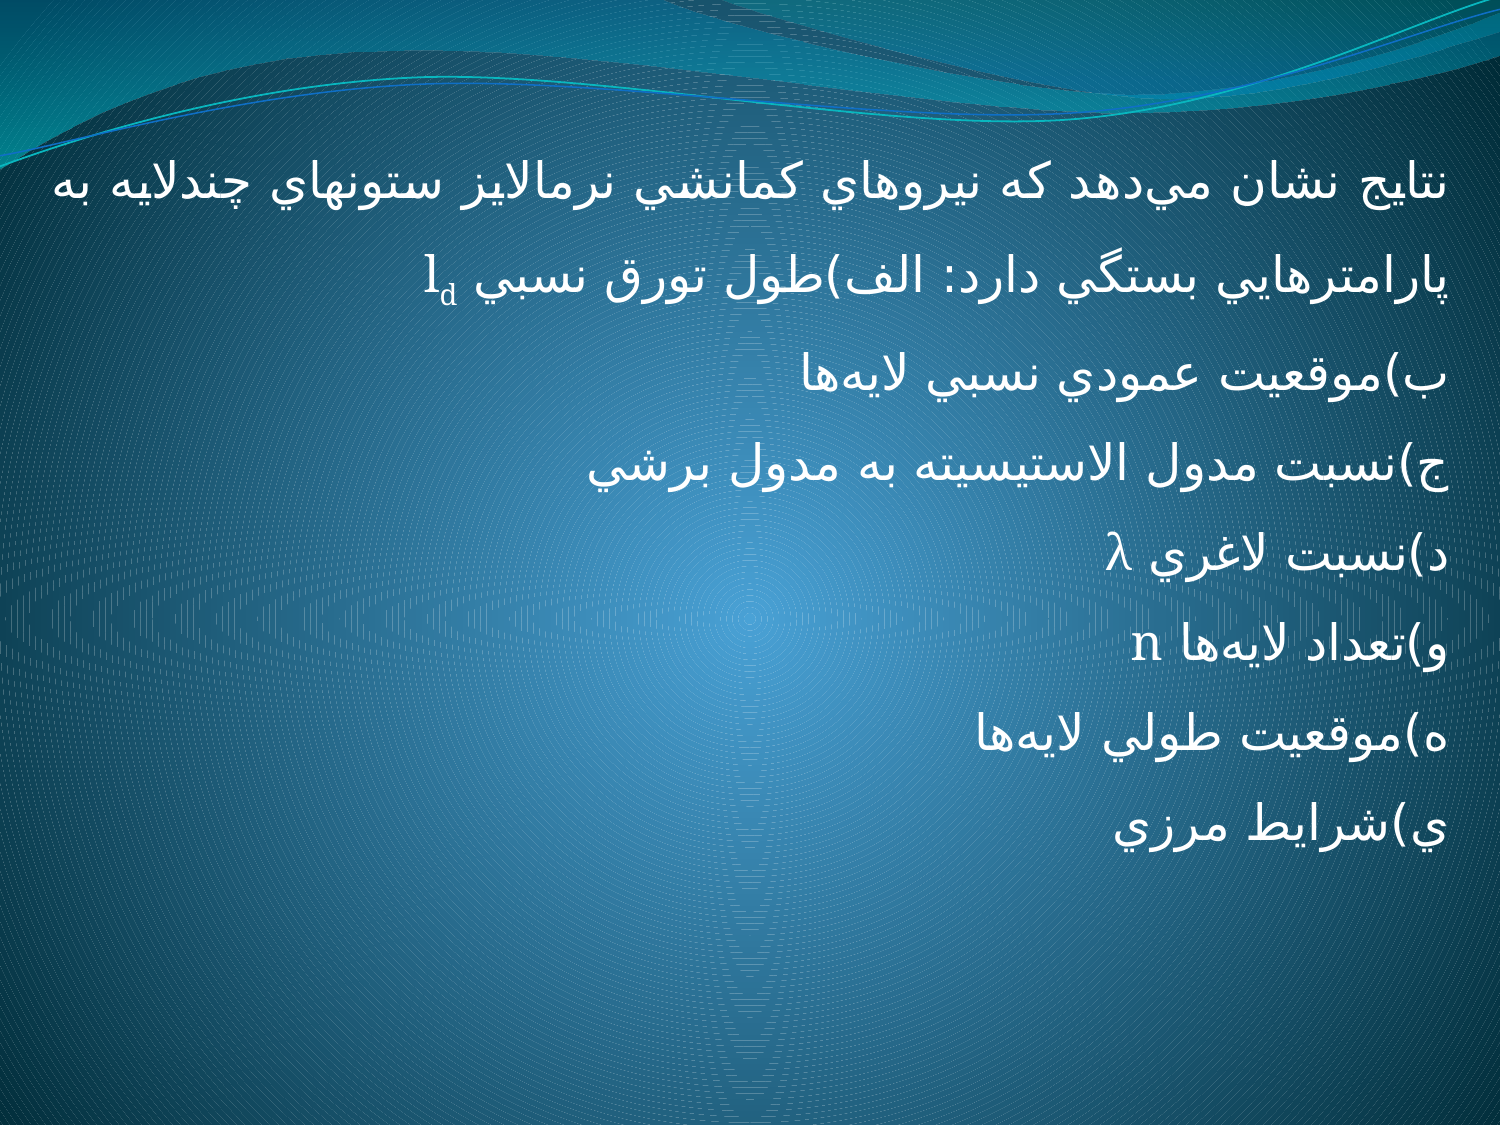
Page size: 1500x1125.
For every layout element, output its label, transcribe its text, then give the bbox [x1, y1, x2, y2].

text_box نتايج نشان مي‌دهد كه نيروهاي كمانشي نرمالايز ستونهاي چندلايه به پارامترهايي بستگي دارد: الف)طول تورق نسبي ld ب)موقعيت عمودي نسبي لايه‌ها ج)نسبت مدول الاستيسيته به مدول برشي د)نسبت لاغري λ و)تعداد لايه‌ها n ه)موقعيت طولي لايه‌ها ي)شرايط مرزي [35, 110, 1465, 1125]
